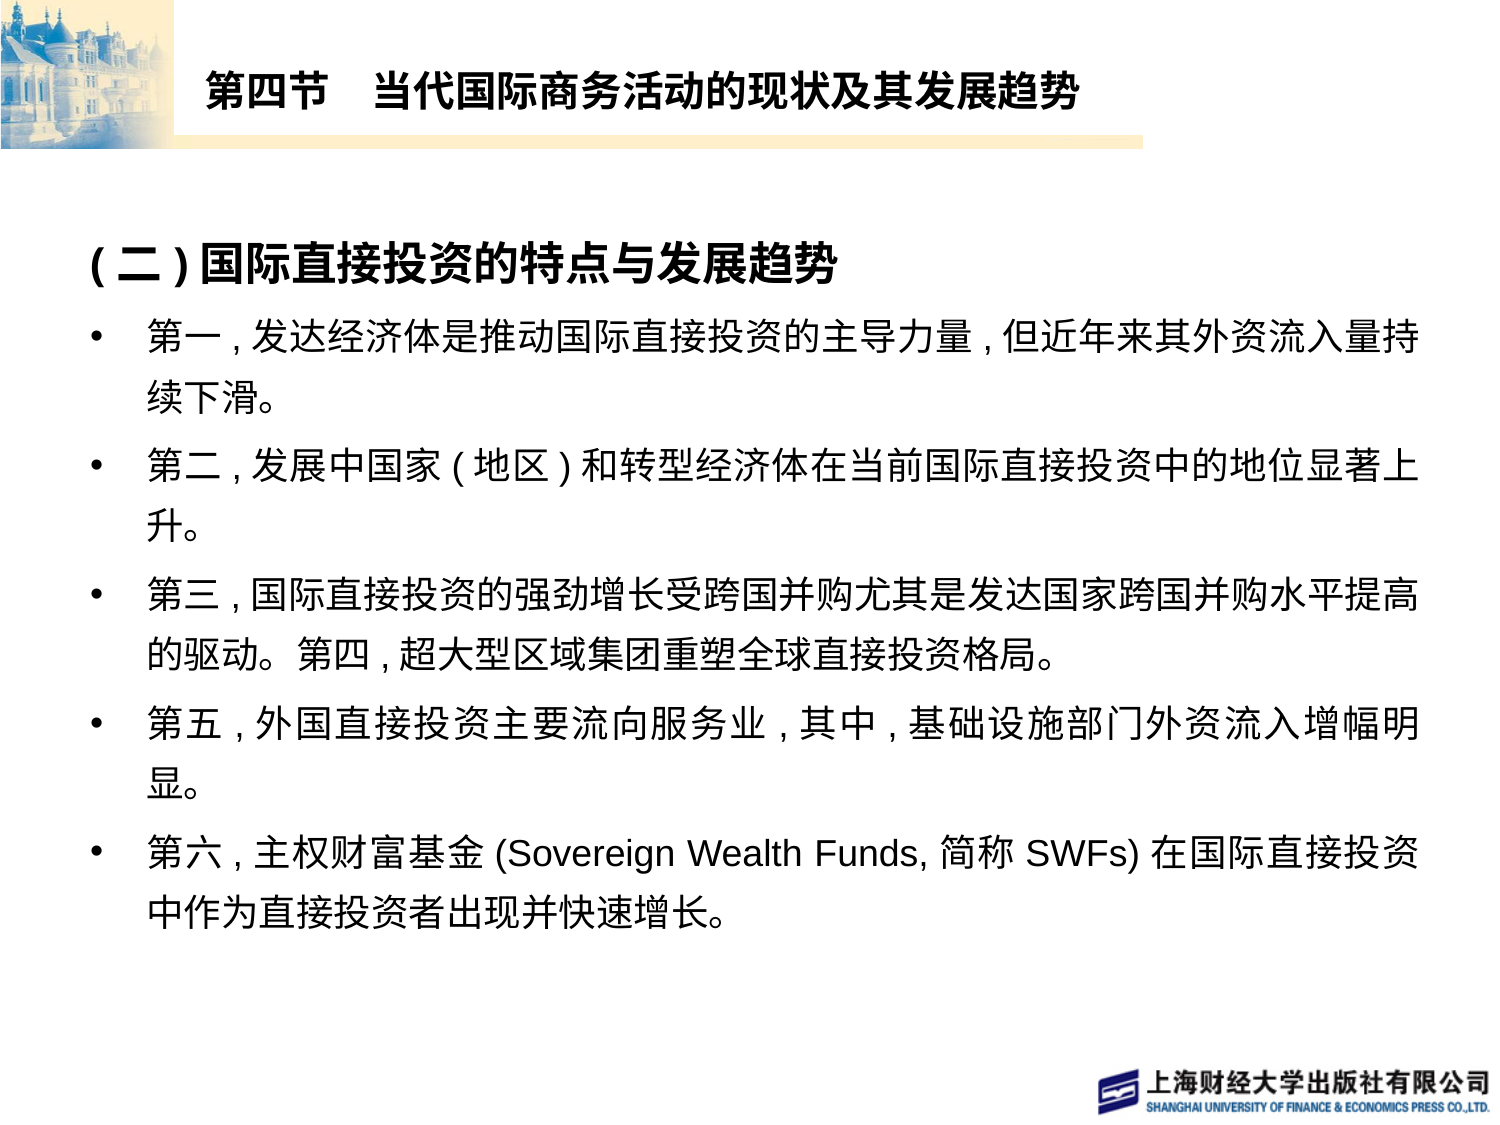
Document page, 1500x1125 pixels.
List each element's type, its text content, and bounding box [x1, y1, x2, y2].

picture [0, 0, 1143, 149]
list (二)国际直接投资的特点与发展趋势 第一,发达经济体是推动国际直接投资的主导力量,但近年来其外资流入量持续下滑。 第二,发展中国家(地区)和转型经济体在当前国际直接投资中的地位显著上升。 第三,国际直接投资的强劲增长受跨国并购尤其是发达国家跨国并购水平提高的驱动。第四,超大型区域集团重塑全球直接投资格局。 第五,外国直接投资主要流向服务业,其中,基础设施部门外资流入增幅明显。 第六,主权财富基金(Sovereign Wealth Funds,简称SWFs)在国际直接投资中作为直接投资者出现并快速增长。 [75, 207, 1435, 1071]
picture [1097, 1065, 1494, 1120]
title 第四节 当代国际商务活动的现状及其发展趋势 [189, 36, 1262, 143]
